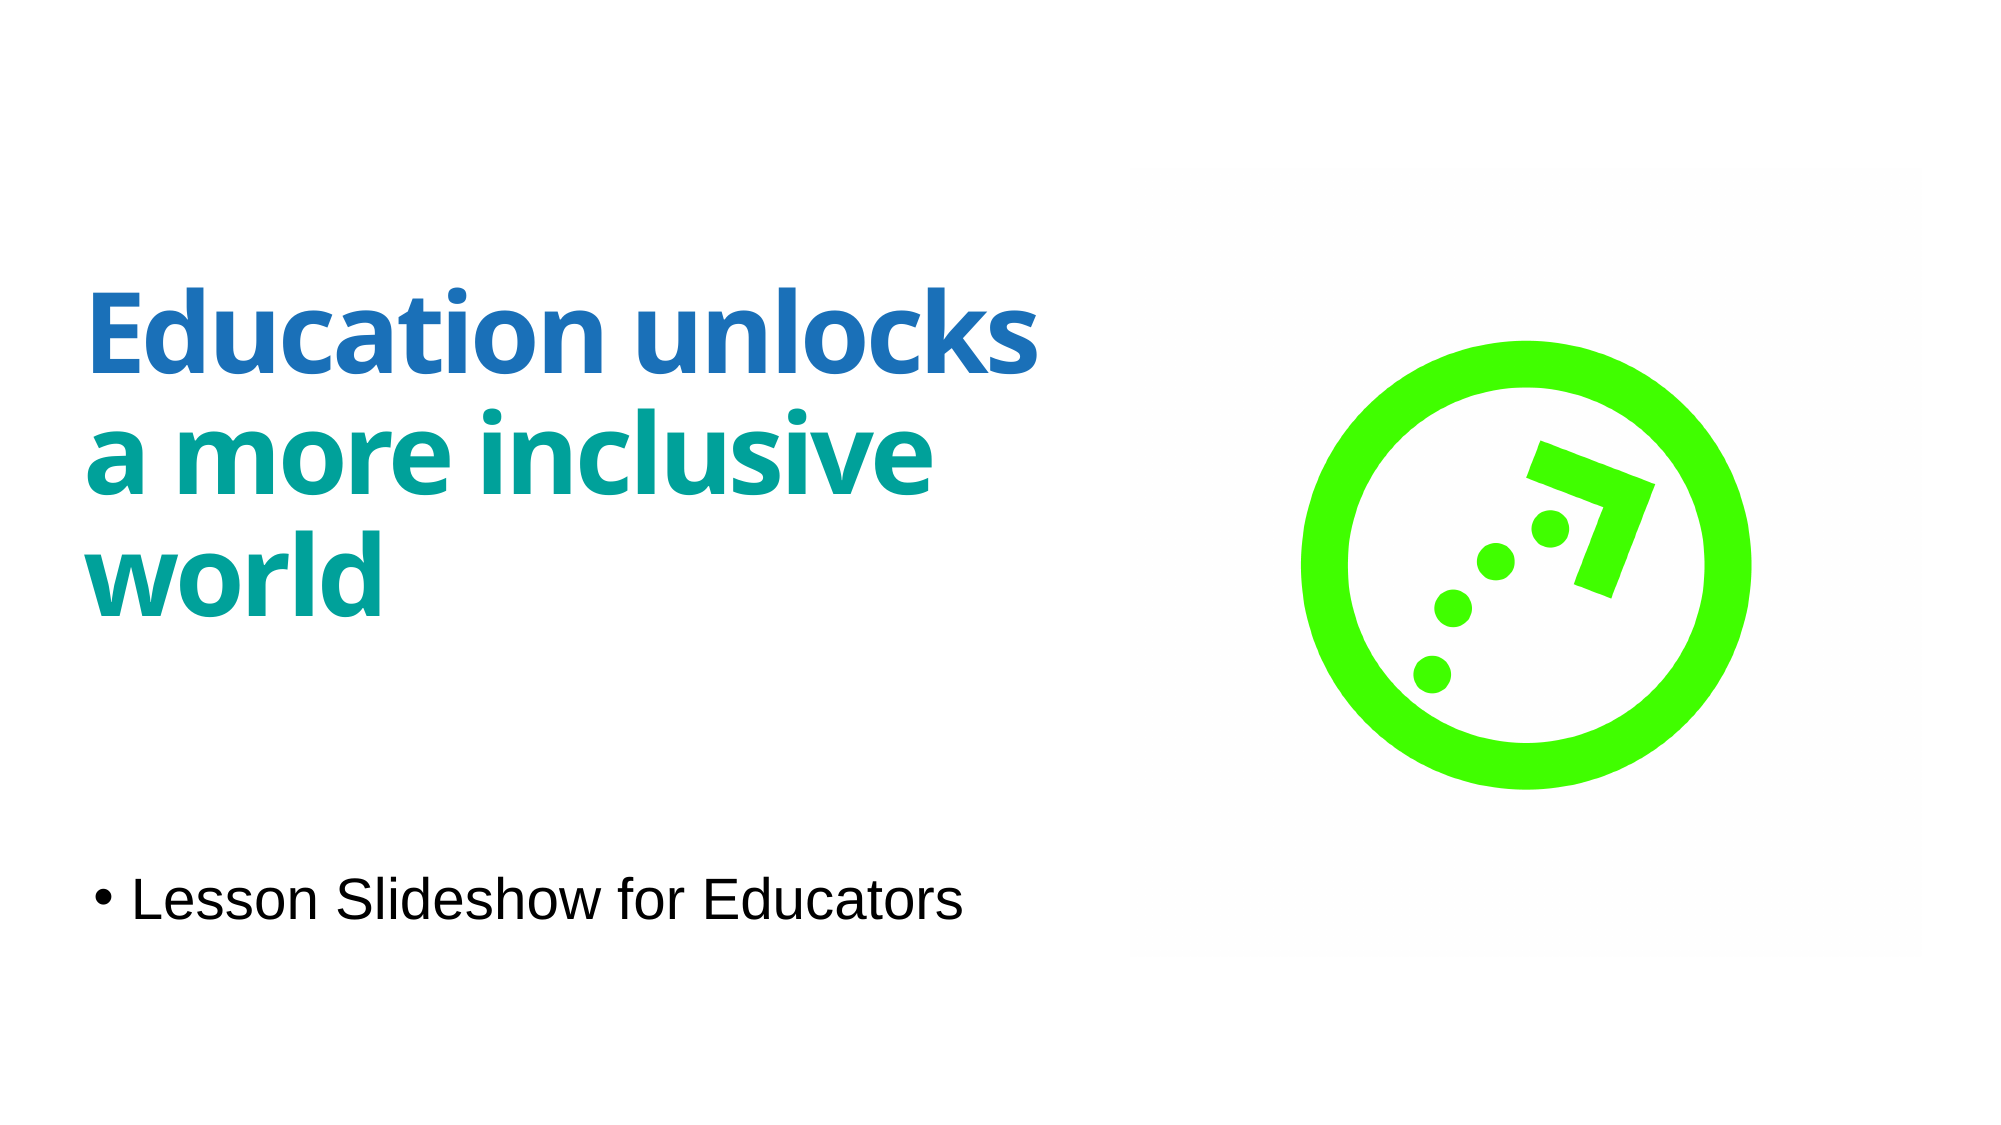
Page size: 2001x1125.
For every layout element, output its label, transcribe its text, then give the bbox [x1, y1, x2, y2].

title Education unlocks a more inclusive world [68, 377, 1130, 649]
picture [1130, 168, 1922, 957]
list Lesson Slideshow for Educators [78, 861, 1062, 1070]
